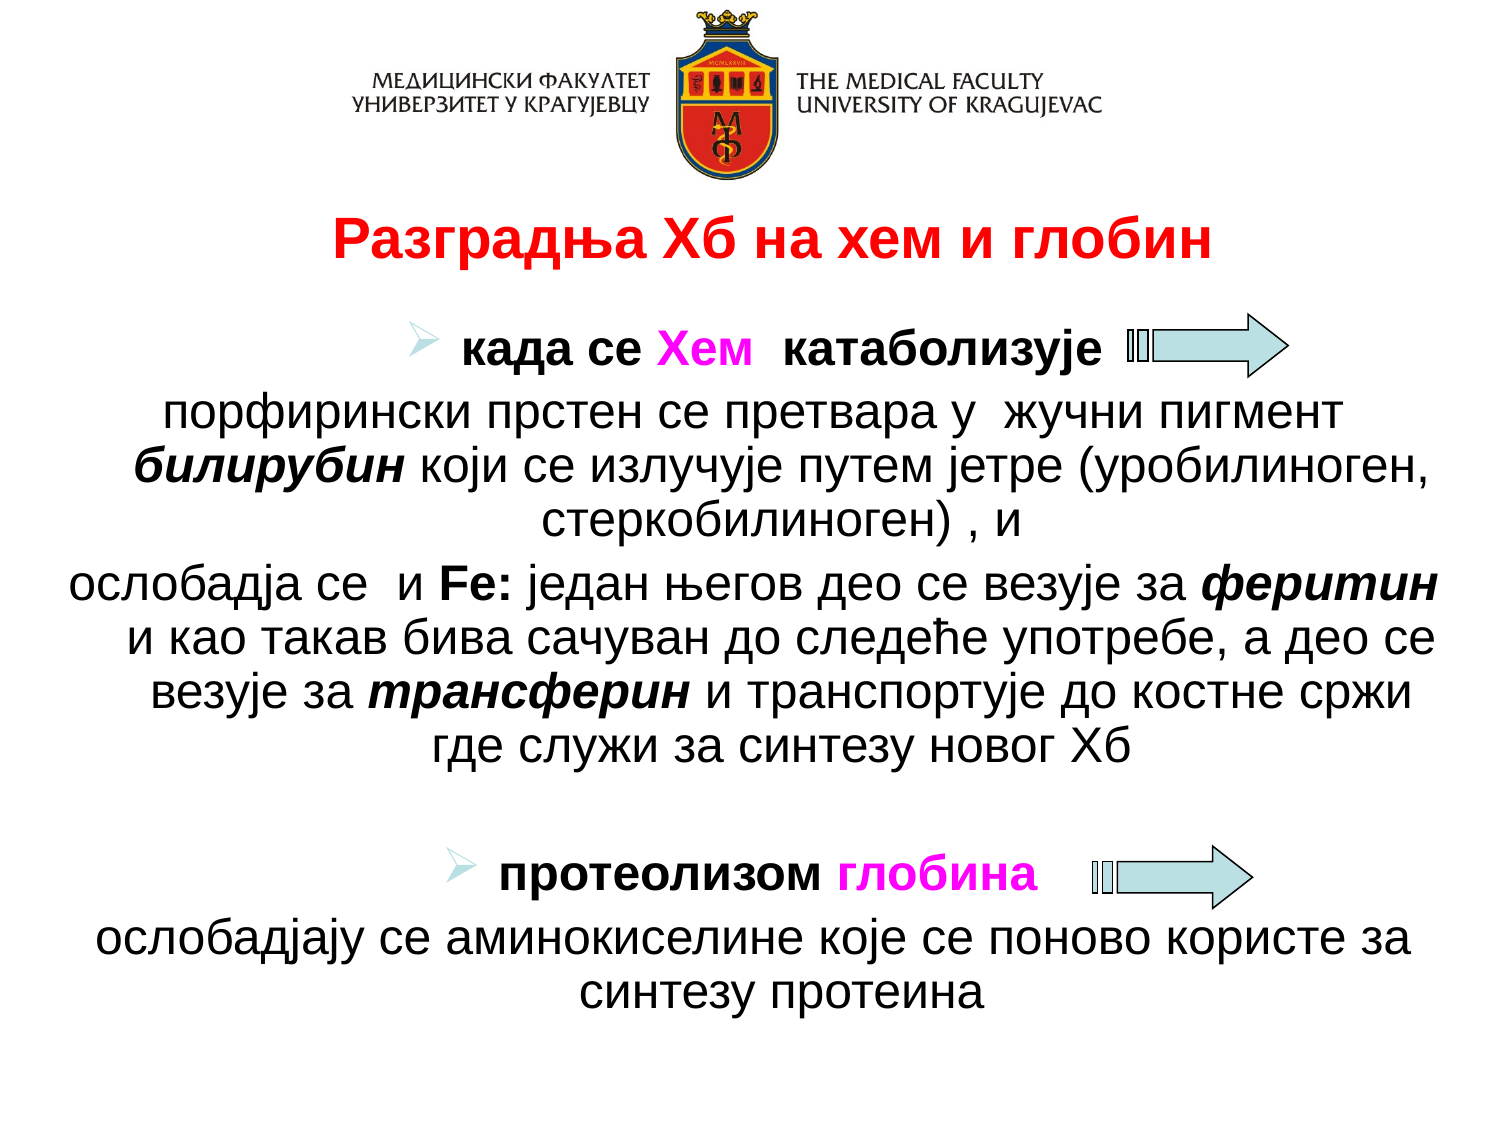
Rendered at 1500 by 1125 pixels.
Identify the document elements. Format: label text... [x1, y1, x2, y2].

text_box [1128, 329, 1134, 362]
title Разградња Хб на хем и глобин [135, 172, 1411, 298]
text_box [1117, 846, 1253, 909]
text_box [1153, 314, 1289, 377]
text_box [1092, 861, 1098, 893]
text_box [1138, 329, 1149, 362]
picture [328, 0, 1125, 172]
text_box [1102, 861, 1113, 893]
list када се Хем катаболизује порфирински прстен се претвара у жучни пигмент билирубин који се излучује путем јетре (уробилиноген, стеркобилиноген) , и ослобадја се и Fe: један његов део се везује за феритин и као такав бива сачуван до следеће употребе, а део се везује за трансферин и транспортује до костне сржи где служи за синтезу новог Хб протеолизом глобина ослобадјају се аминокиселине које се поново користе за синтезу протеина [40, 314, 1467, 1078]
